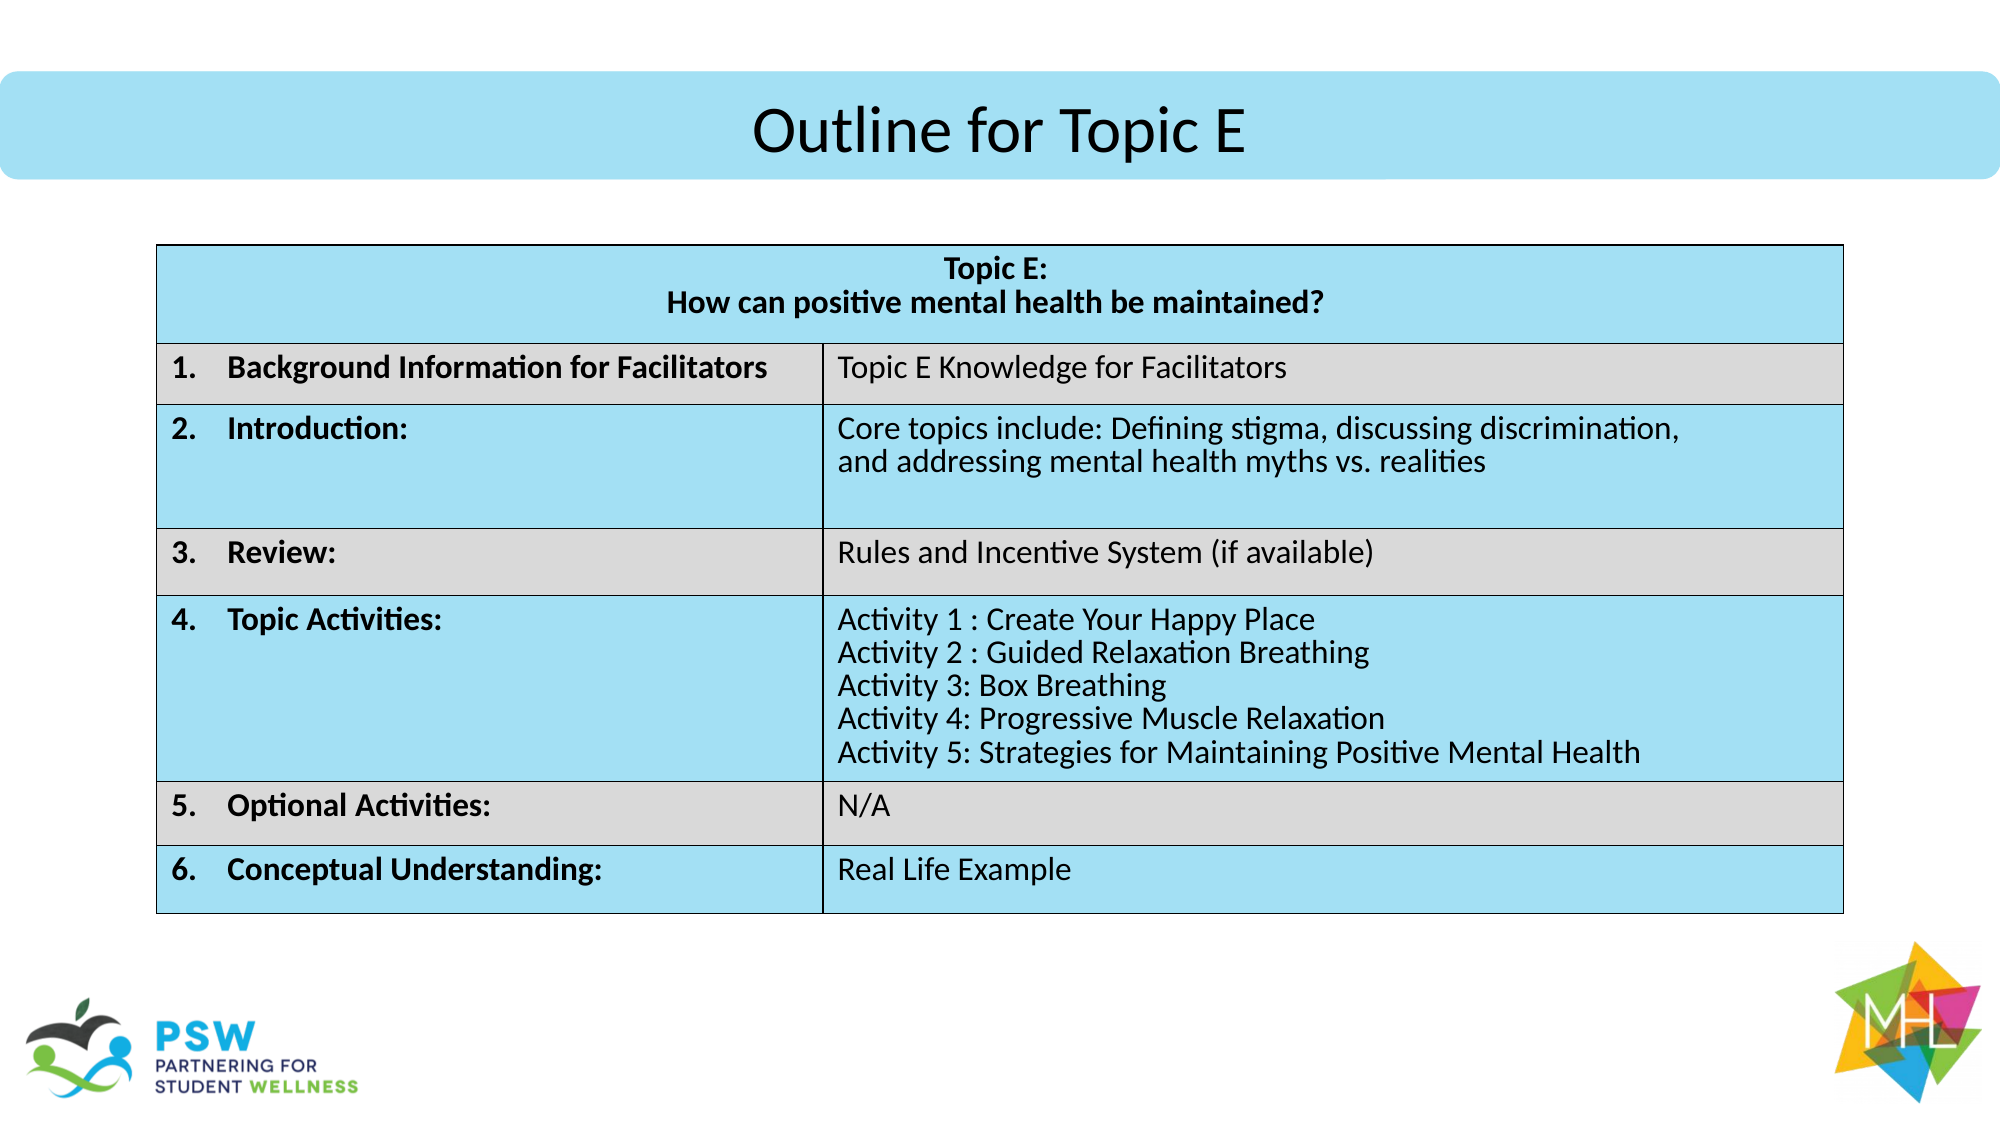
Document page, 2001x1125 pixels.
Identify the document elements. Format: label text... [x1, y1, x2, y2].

table_cell Topic Activities: [157, 596, 822, 781]
table_cell Optional Activities: [157, 782, 822, 845]
table_cell Rules and Incentive System (if available) [824, 529, 1843, 595]
table_cell Review: [157, 529, 822, 595]
table_cell Core topics include: Defining stigma, discussing discrimination, and addressing mental health myths vs. realities [824, 405, 1843, 528]
table_cell N/A [824, 782, 1843, 845]
table_header Topic E: How can positive mental health be maintained? [157, 246, 1843, 343]
table_cell Activity 1 : Create Your Happy Place Activity 2 : Guided Relaxation Breathing Activity 3: Box Breathing Activity 4: Progressive Muscle Relaxation Activity 5: Strategies for Maintaining Positive Mental Health [824, 596, 1843, 781]
table_cell Background Information for Facilitators [157, 344, 822, 404]
table_cell Real Life Example [824, 846, 1843, 913]
table_cell Conceptual Understanding: [157, 846, 822, 913]
text_box Outline for Topic E [0, 72, 2000, 179]
table_cell Introduction: [157, 405, 822, 528]
table_cell Topic E Knowledge for Facilitators [824, 344, 1843, 404]
picture [0, 0, 2001, 1125]
